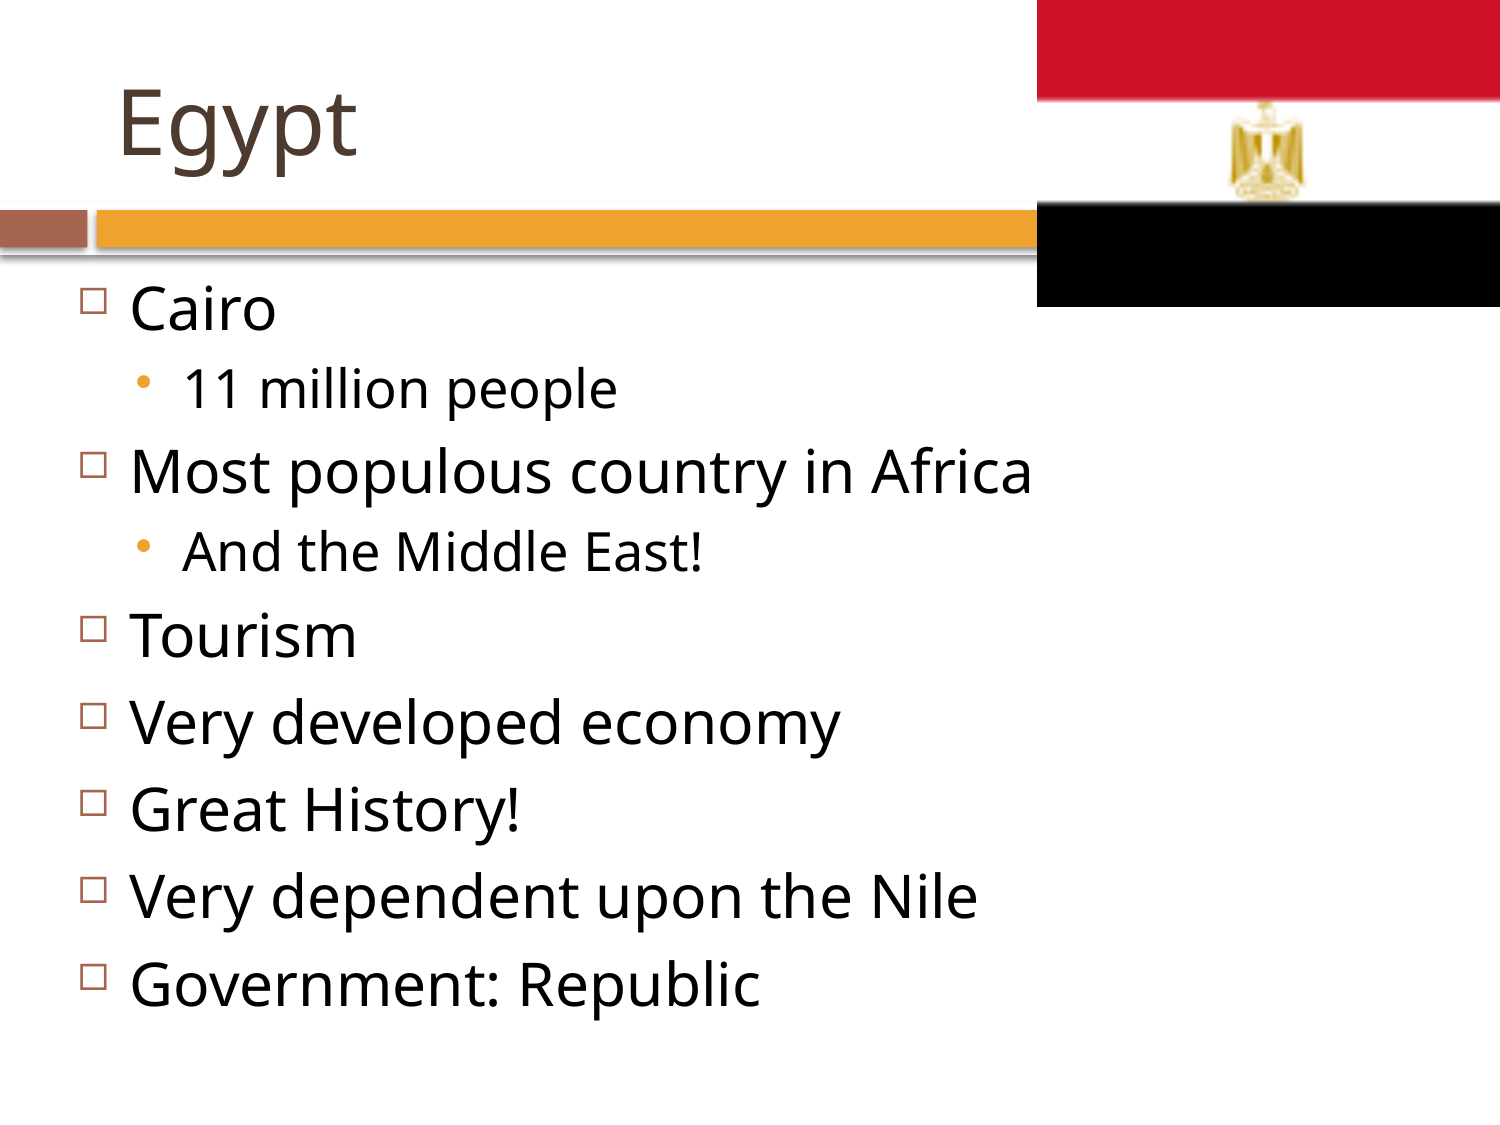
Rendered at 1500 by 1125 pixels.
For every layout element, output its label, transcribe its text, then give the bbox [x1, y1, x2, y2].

picture [1037, 0, 1500, 308]
title Egypt [100, 37, 1031, 200]
list Cairo 11 million people Most populous country in Africa And the Middle East! Tourism Very developed economy Great History! Very dependent upon the Nile Government: Republic [62, 262, 1438, 1125]
